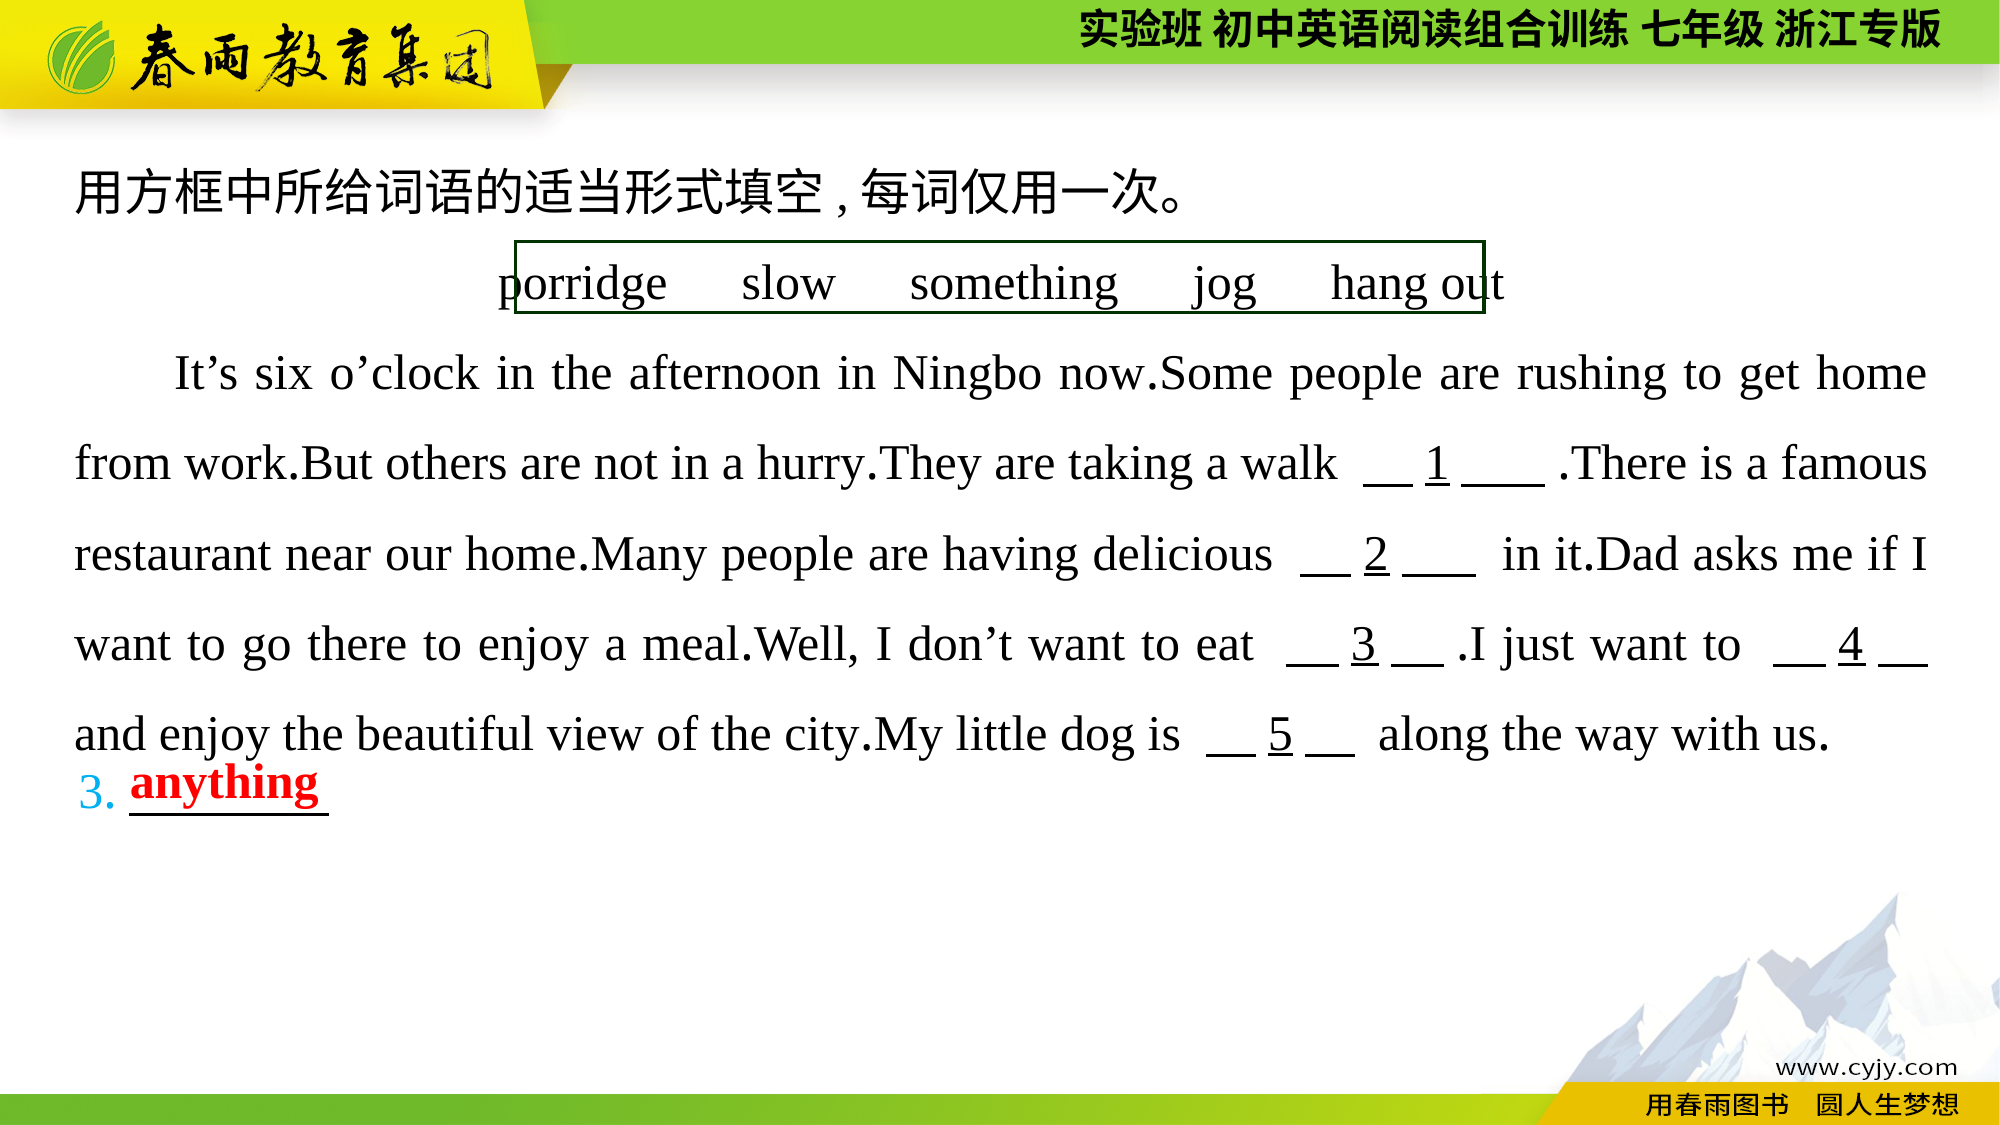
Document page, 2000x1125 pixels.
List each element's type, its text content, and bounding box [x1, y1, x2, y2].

text_box 3. [63, 751, 344, 827]
text_box [515, 241, 1485, 313]
picture [0, 0, 2000, 1125]
text_box anything [115, 740, 334, 816]
list 用方框中所给词语的适当形式填空,每词仅用一次。 porridge slow something jog hang out It’s six o’clock in the afternoon in Ningbo now.Some people are rushing to get home from work.But others are not in a hurry.They are taking a walk 1 .There is a famous restaurant near our home.Many people are having delicious 2 in it.Dad asks me if I want to go there to enjoy a meal.Well, I don’t want to eat 3 .I just want to 4 and enjoy the beautiful view of the city.My little dog is 5 along the way with us. [59, 122, 1944, 774]
